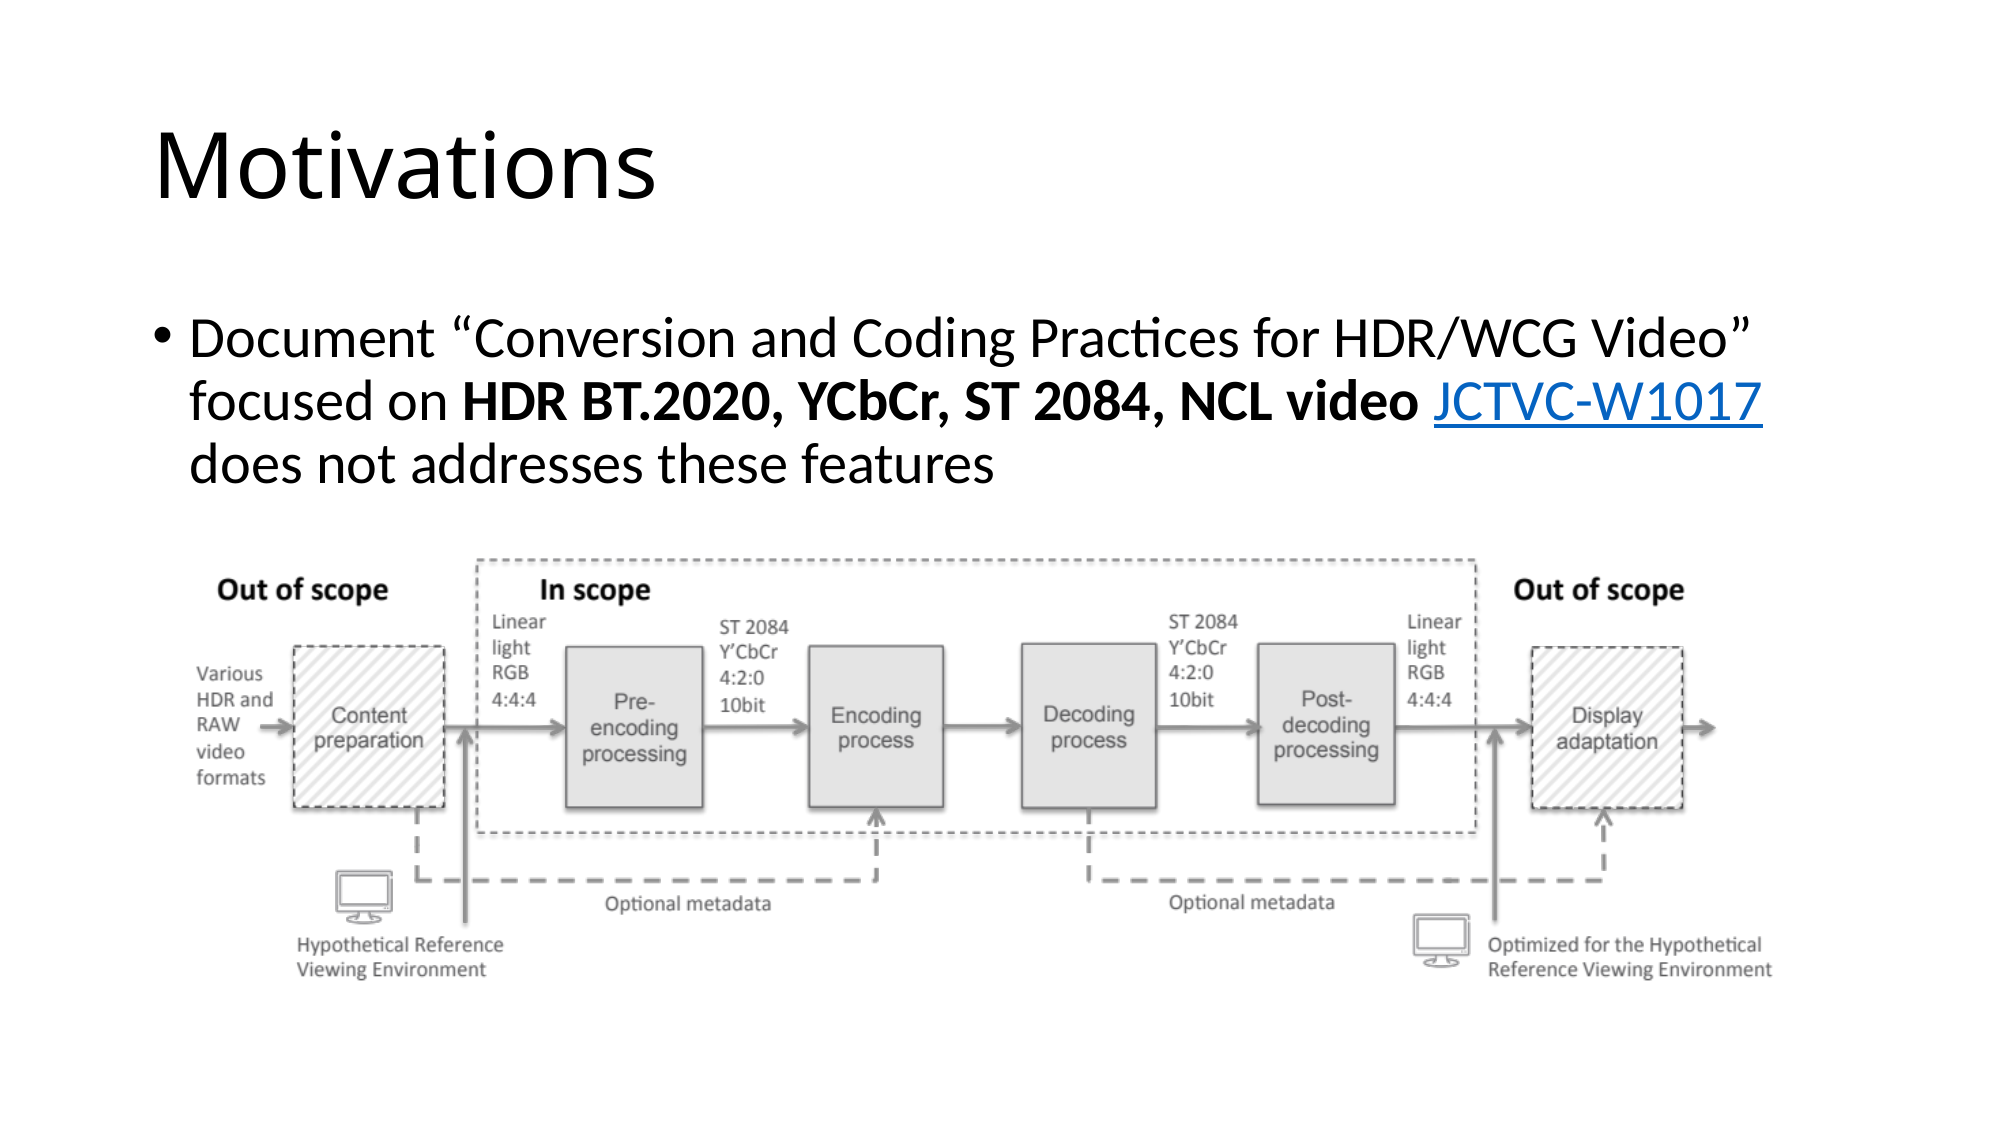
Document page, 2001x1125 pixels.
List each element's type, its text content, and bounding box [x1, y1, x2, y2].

picture [183, 556, 1816, 987]
title Motivations [137, 59, 1863, 278]
list Document “Conversion and Coding Practices for HDR/WCG Video” focused on HDR BT.2020, YCbCr, ST 2084, NCL video JCTVC-W1017 does not addresses these features [137, 299, 1863, 1014]
